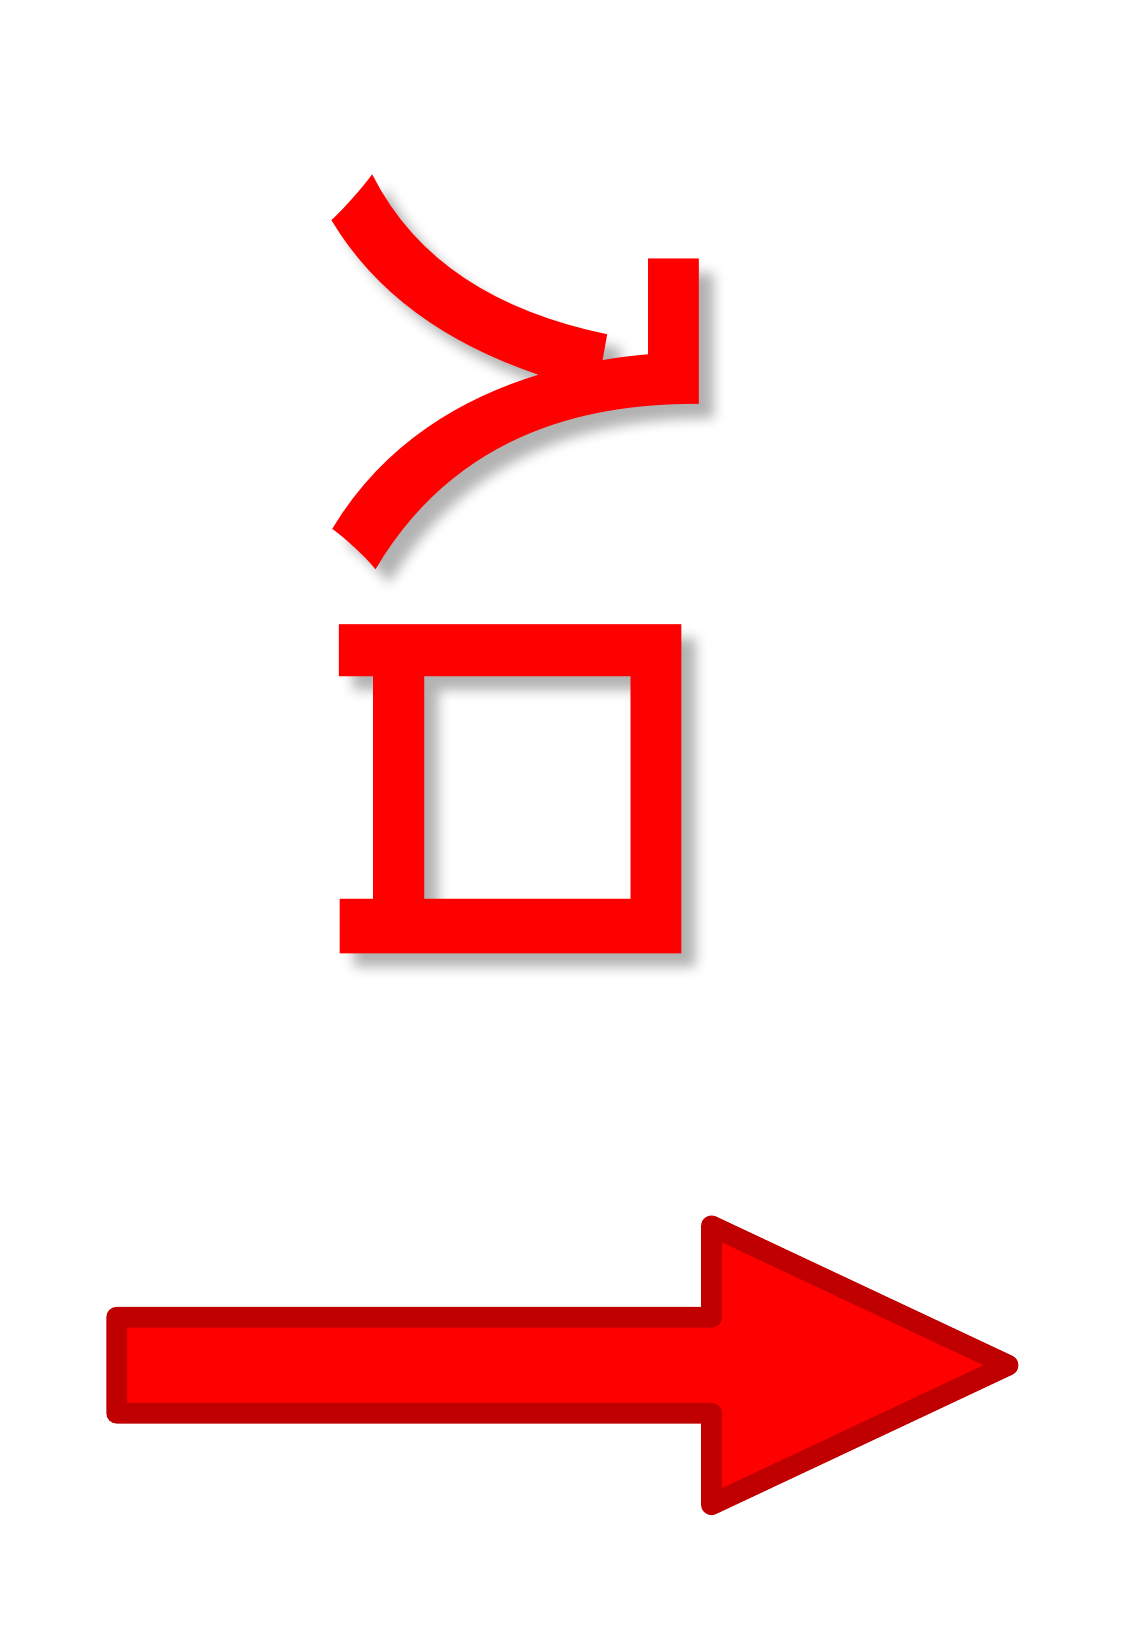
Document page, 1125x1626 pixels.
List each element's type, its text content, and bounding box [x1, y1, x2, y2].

text_box [114, 1224, 1011, 1507]
text_box 入口 [267, 151, 803, 1010]
